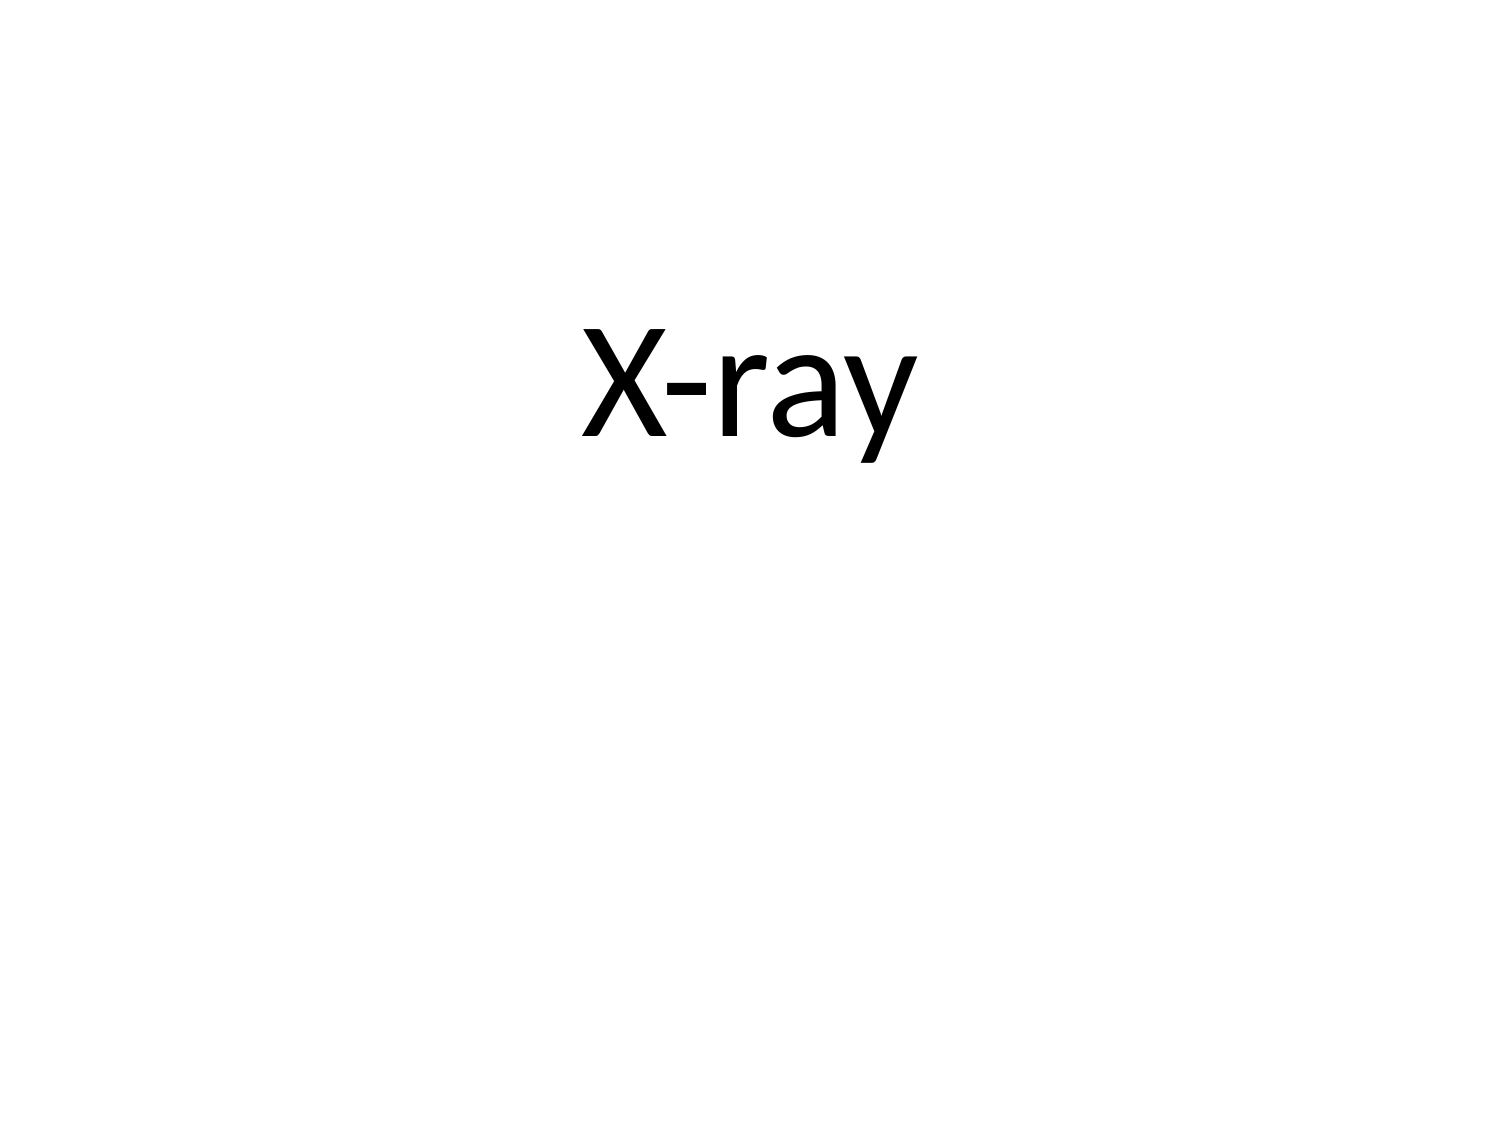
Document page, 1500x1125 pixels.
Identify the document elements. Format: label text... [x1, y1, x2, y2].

list X-ray [75, 262, 1425, 1005]
